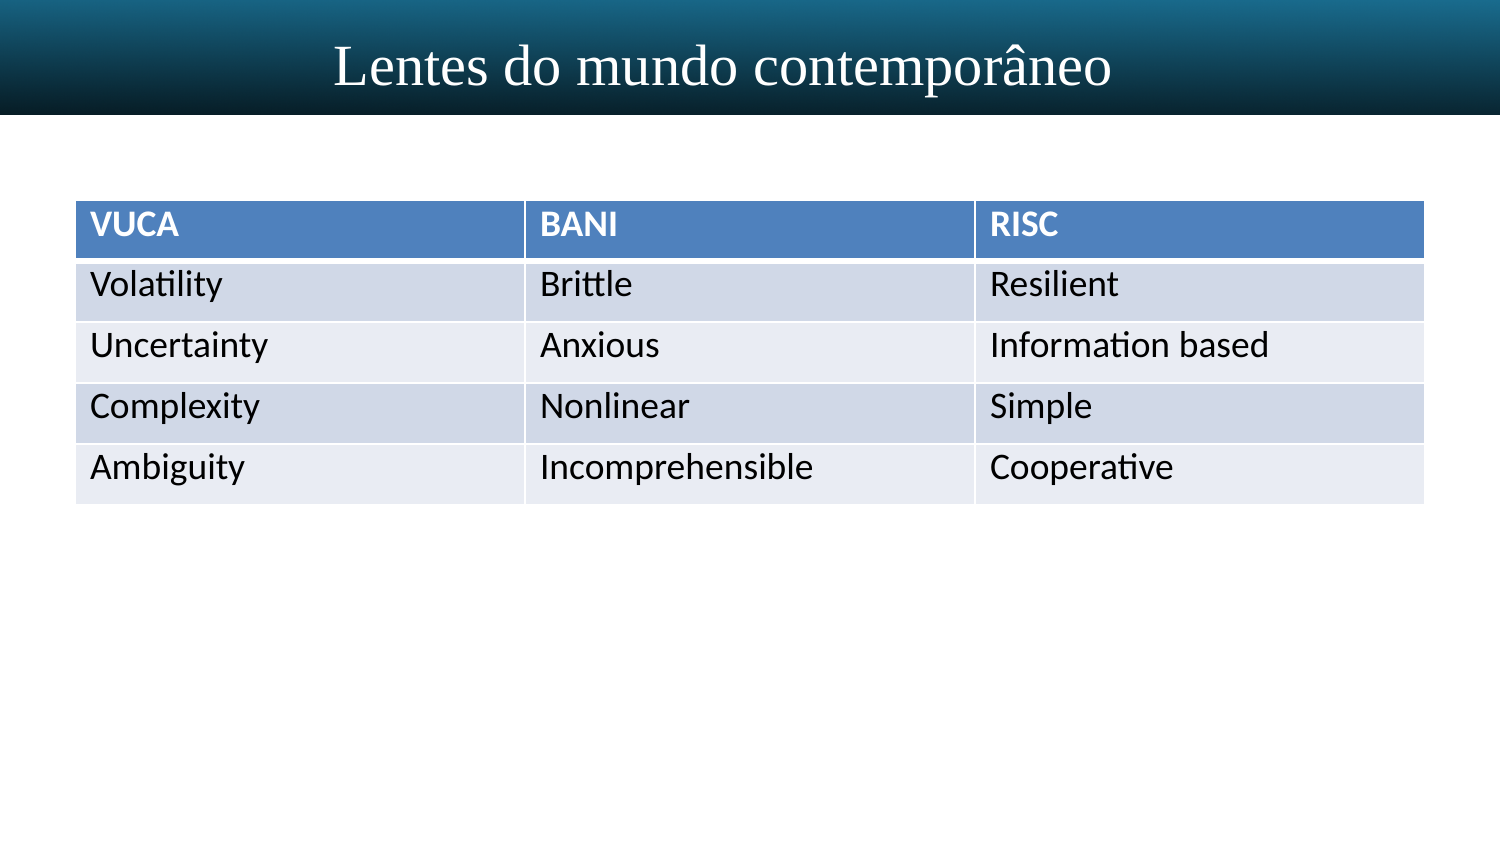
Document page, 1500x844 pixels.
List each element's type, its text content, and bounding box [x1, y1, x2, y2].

table_header RISC [976, 201, 1424, 258]
table_cell Anxious [526, 323, 974, 382]
table_cell Uncertainty [76, 323, 524, 382]
table_cell Ambiguity [76, 445, 524, 504]
picture [0, 0, 1500, 115]
table_cell Complexity [76, 384, 524, 443]
table_cell Cooperative [976, 445, 1424, 504]
table_cell Brittle [526, 264, 974, 321]
table_cell Nonlinear [526, 384, 974, 443]
table_header BANI [526, 201, 974, 258]
table_cell Simple [976, 384, 1424, 443]
table_cell Information based [976, 323, 1424, 382]
table_header VUCA [76, 201, 524, 258]
text_box Lentes do mundo contemporâneo [0, 20, 1447, 103]
table_cell Incomprehensible [526, 445, 974, 504]
table_cell Volatility [76, 264, 524, 321]
table_cell Resilient [976, 264, 1424, 321]
